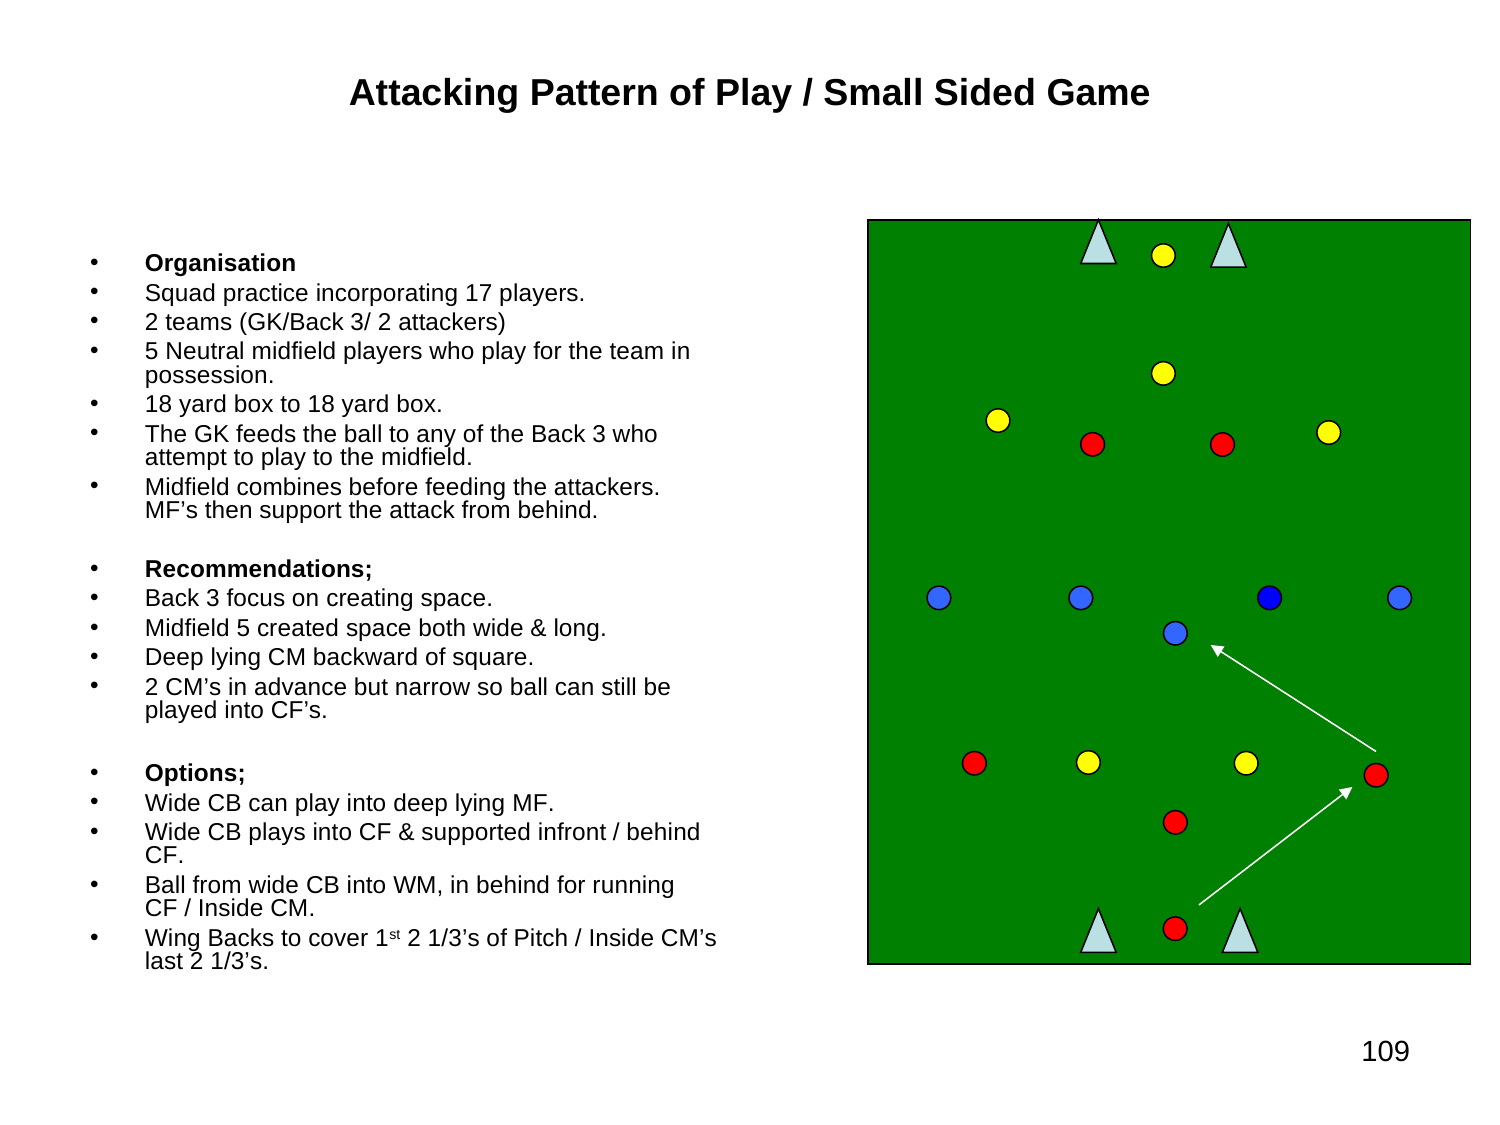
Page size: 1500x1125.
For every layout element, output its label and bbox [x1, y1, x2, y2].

text_box [867, 219, 1471, 965]
text_box [1074, 1024, 1425, 1103]
title [75, 0, 1425, 185]
list [75, 245, 738, 988]
